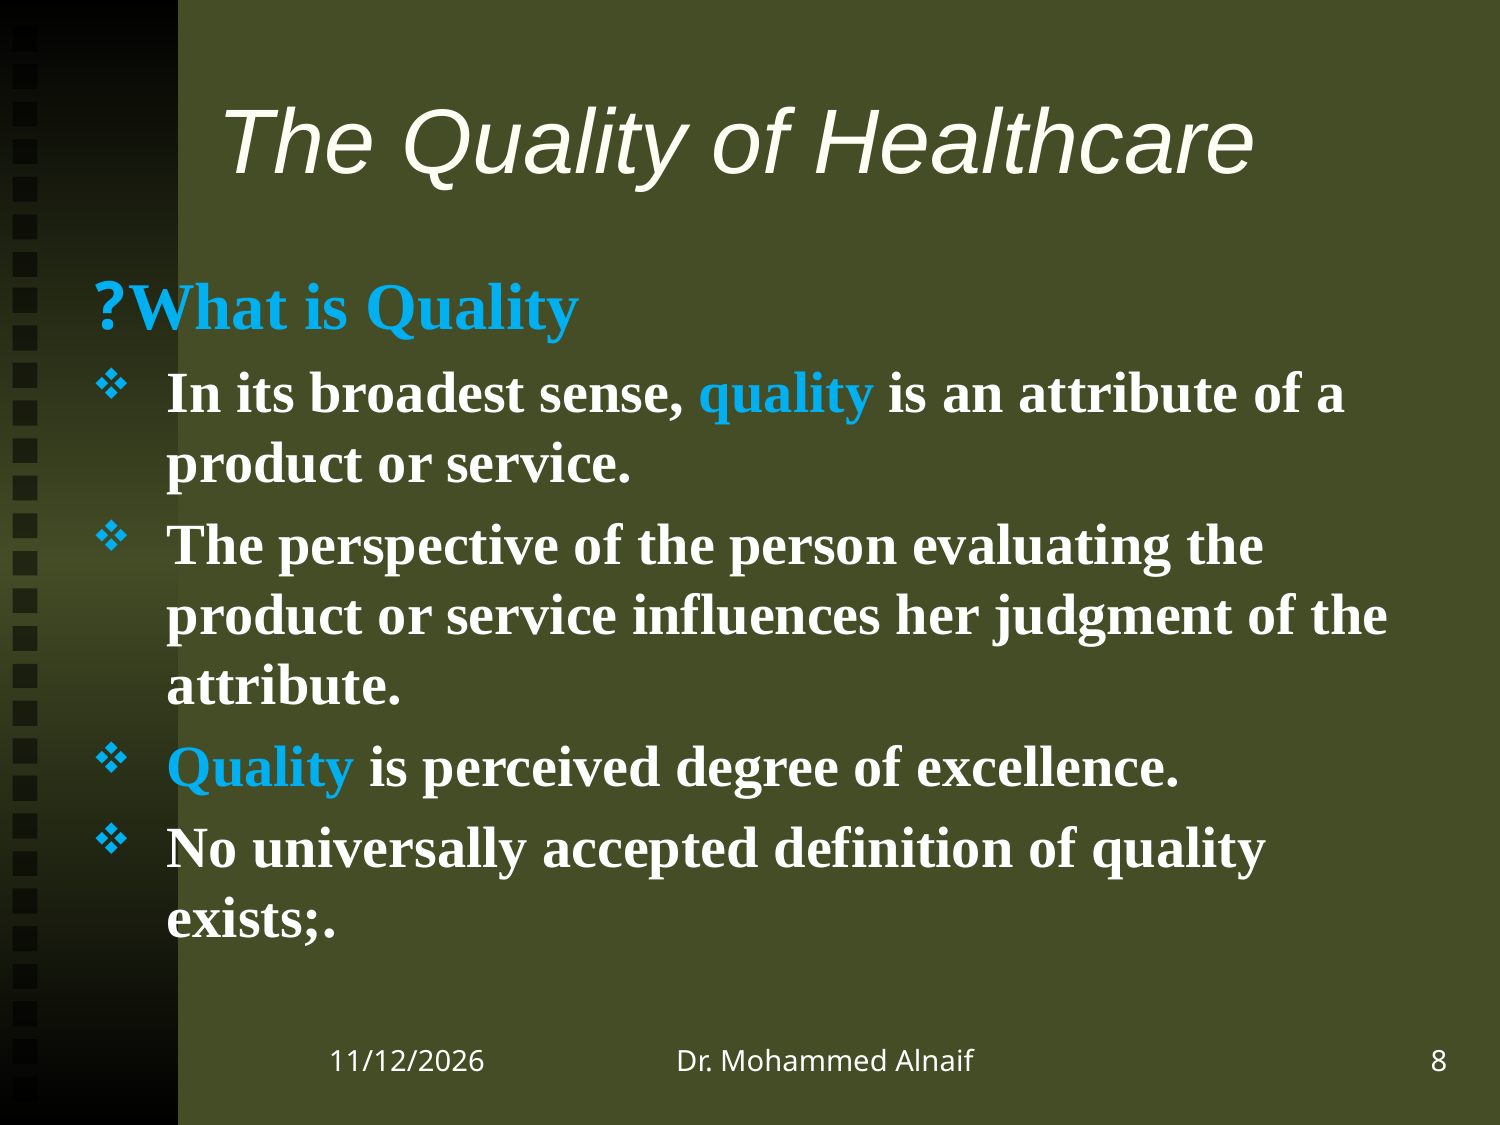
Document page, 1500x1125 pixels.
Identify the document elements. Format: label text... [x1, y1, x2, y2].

subtitle What is Quality? In its broadest sense, quality is an attribute of a product or service. The perspective of the person evaluating the product or service influences her judgment of the attribute. Quality is perceived degree of excellence. No universally accepted definition of quality exists;. [76, 255, 1448, 977]
slide_number 8 [1149, 1024, 1463, 1101]
footer Dr. Mohammed Alnaif [587, 1024, 1063, 1101]
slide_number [187, 1024, 501, 1101]
title The Quality of Healthcare [100, 42, 1376, 231]
